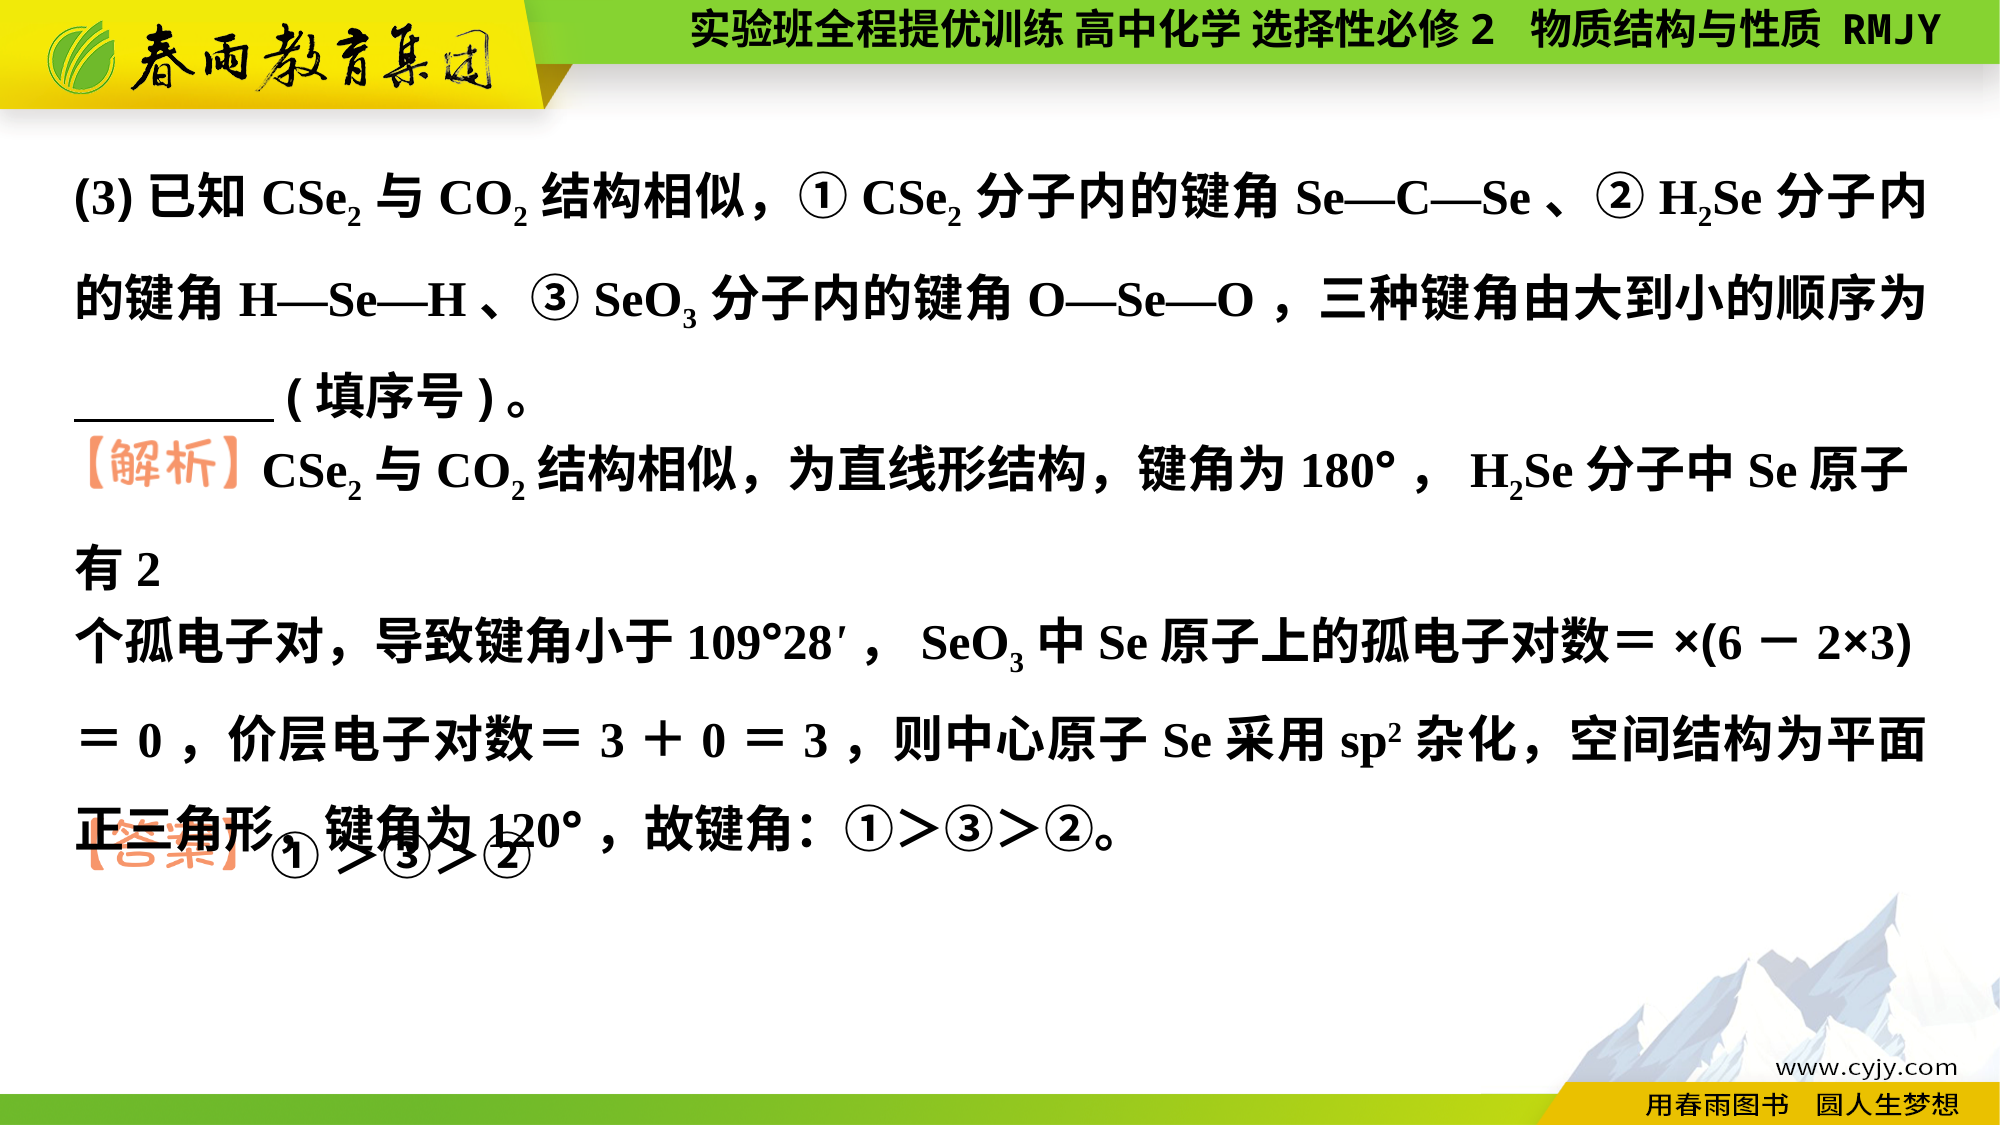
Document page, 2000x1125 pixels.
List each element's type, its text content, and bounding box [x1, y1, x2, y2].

text_box ①＞③＞② [255, 786, 1944, 892]
list (3)已知CSe2与CO2结构相似，①CSe2分子内的键角Se—C—Se、②H2Se分子内的键角H—Se—H、③SeO3分子内的键角O—Se—O，三种键角由大到小的顺序为 (填序号)。 [59, 122, 1944, 399]
picture [0, 0, 2000, 1125]
